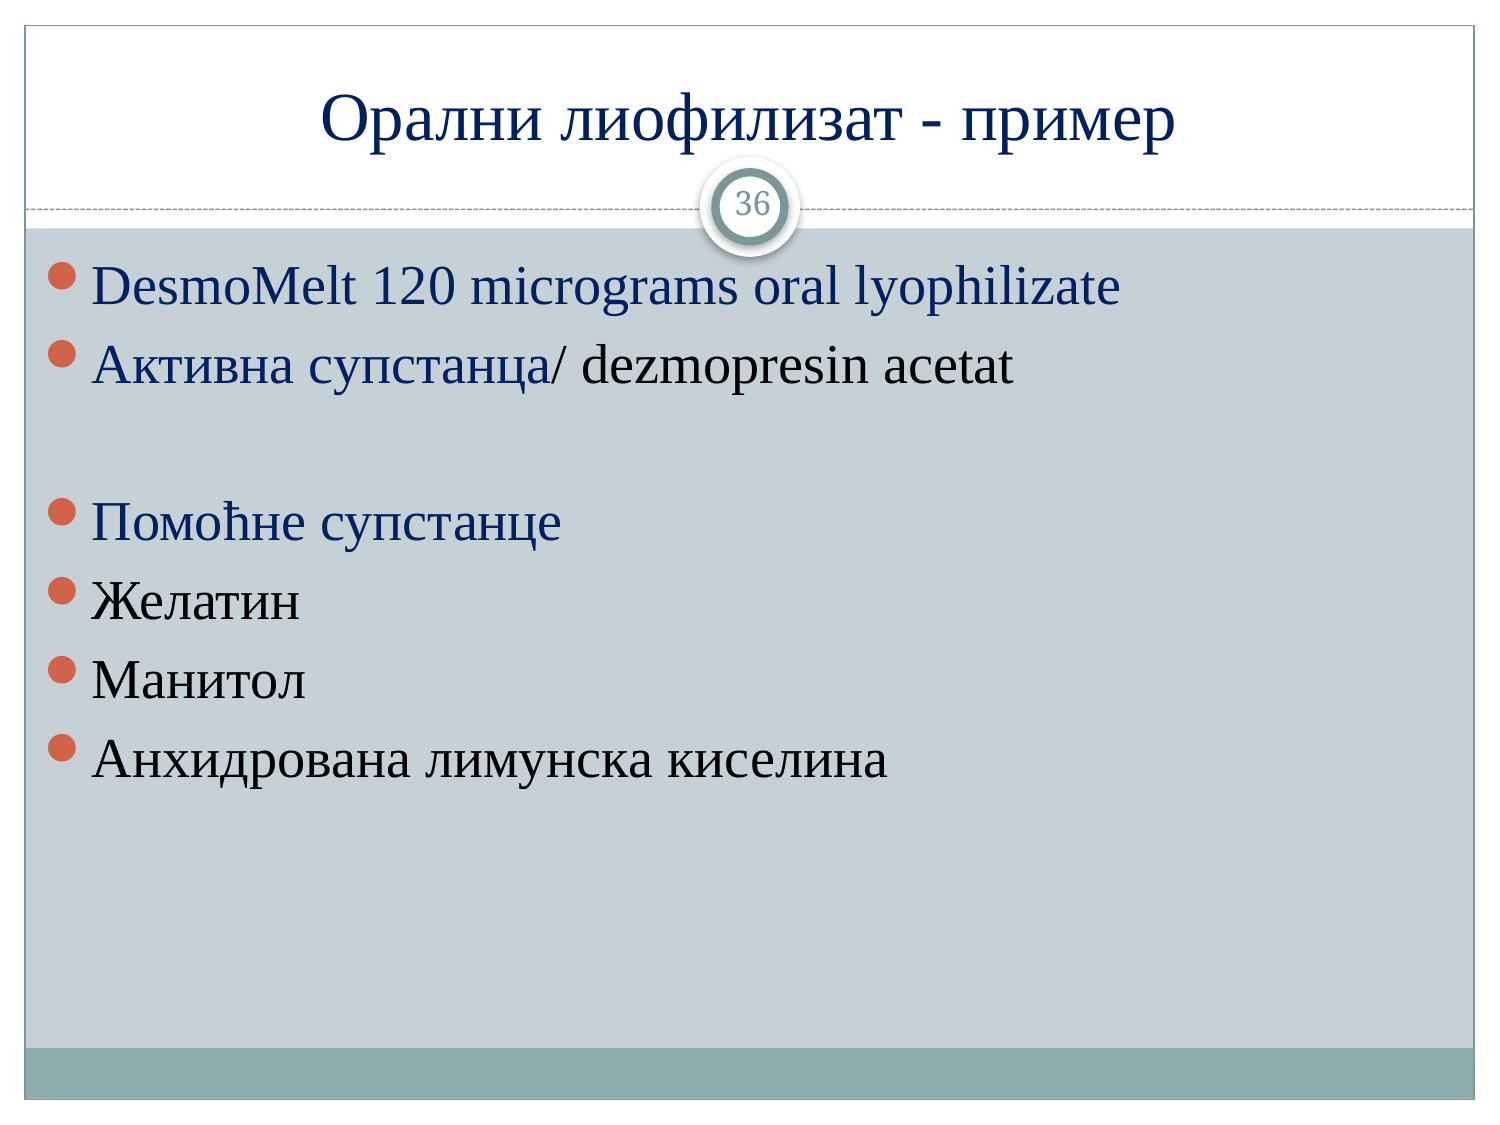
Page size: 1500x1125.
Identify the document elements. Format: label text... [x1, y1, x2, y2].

list DesmoMelt 120 micrograms oral lyophilizate Активна супстанца/ dezmopresin acetat Помоћне супстанце Желатин Манитол Анхидрована лимунска киселина [29, 240, 1483, 1106]
title Орални лиофилизат - пример [49, 37, 1450, 162]
slide_number 36 [715, 168, 791, 241]
